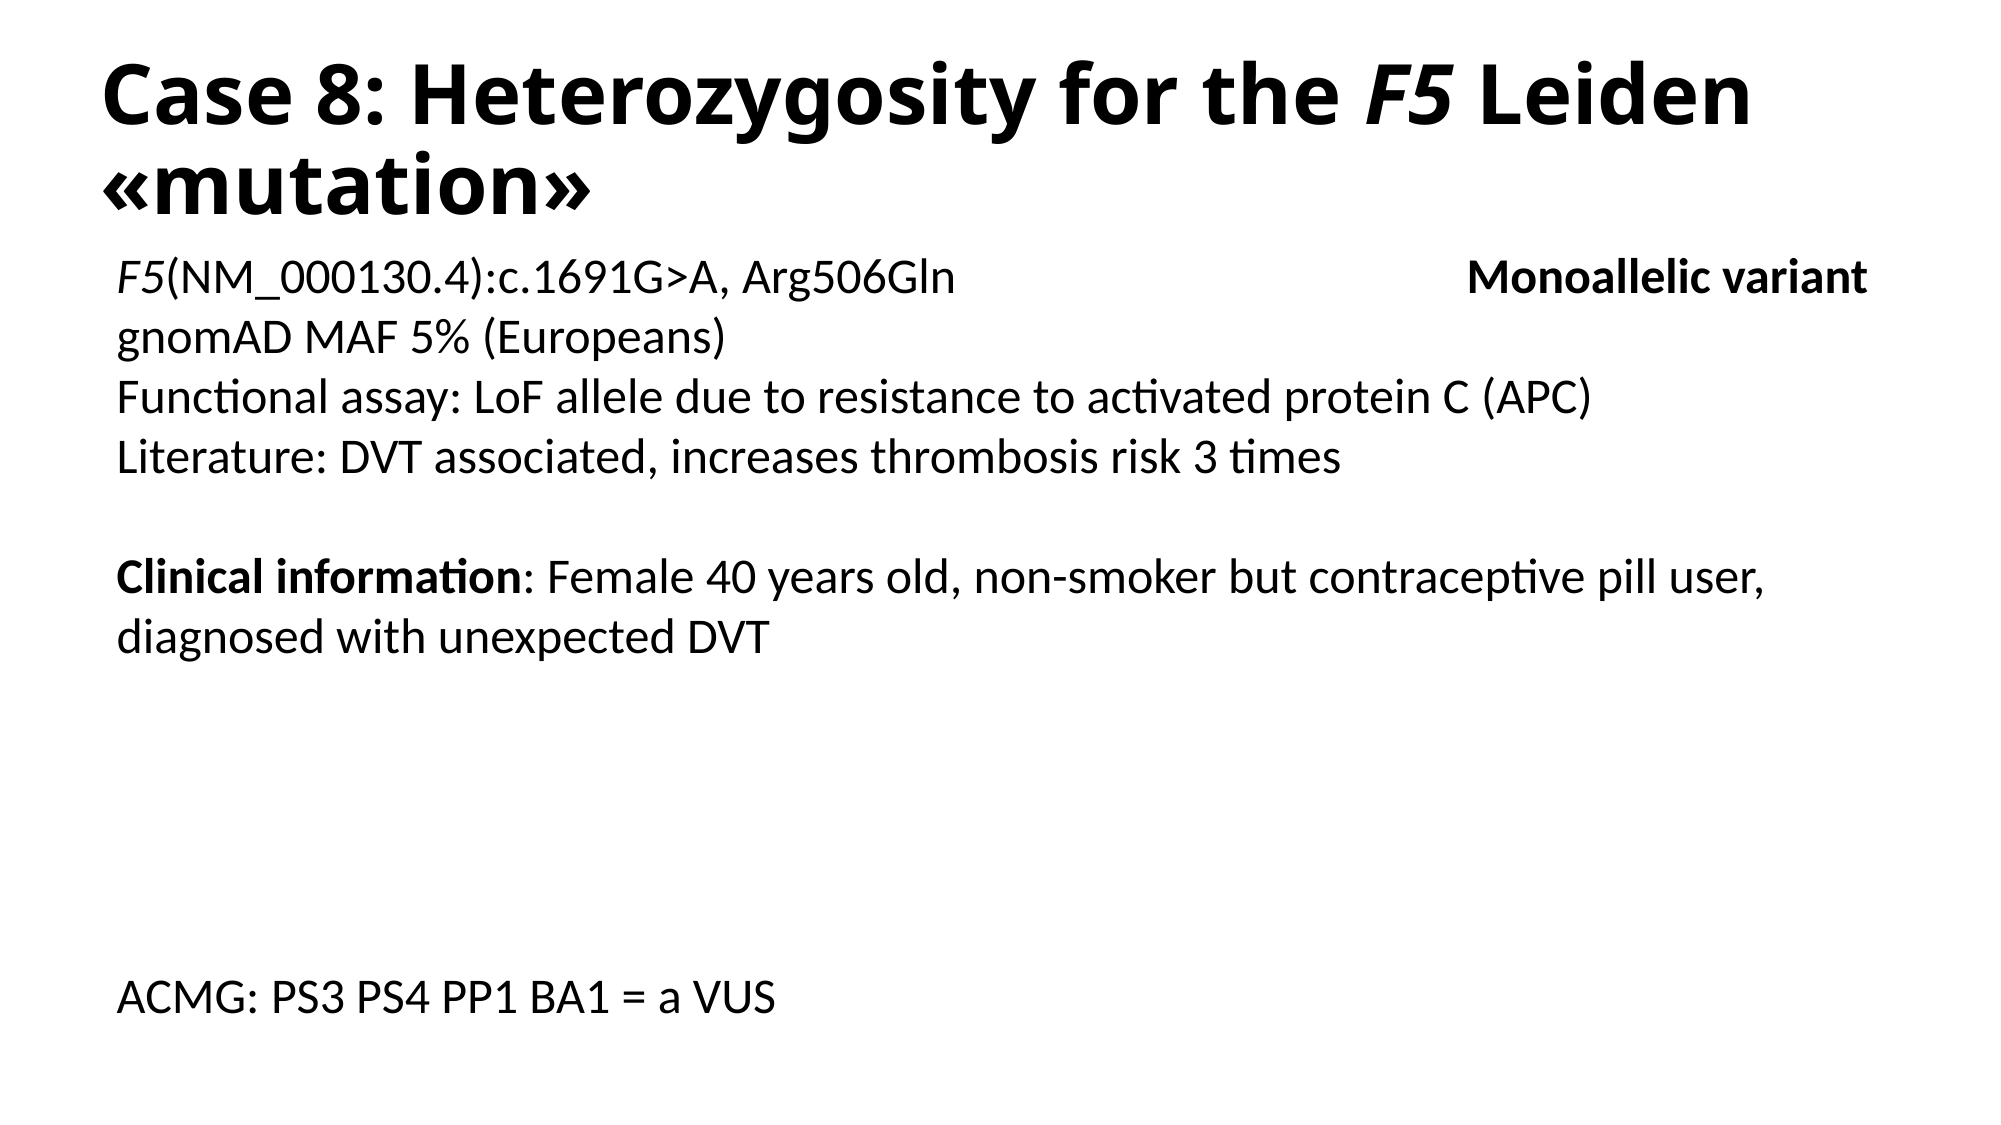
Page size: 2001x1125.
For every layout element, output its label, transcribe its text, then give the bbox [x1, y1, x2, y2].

text_box F5(NM_000130.4):c.1691G>A, Arg506Gln Monoallelic variant gnomAD MAF 5% (Europeans) Functional assay: LoF allele due to resistance to activated protein C (APC) Literature: DVT associated, increases thrombosis risk 3 times Clinical information: Female 40 years old, non-smoker but contraceptive pill user, diagnosed with unexpected DVT ACMG: PS3 PS4 PP1 BA1 = a VUS [101, 236, 1898, 1092]
title Case 8: Heterozygosity for the F5 Leiden «mutation» [85, 33, 1916, 252]
